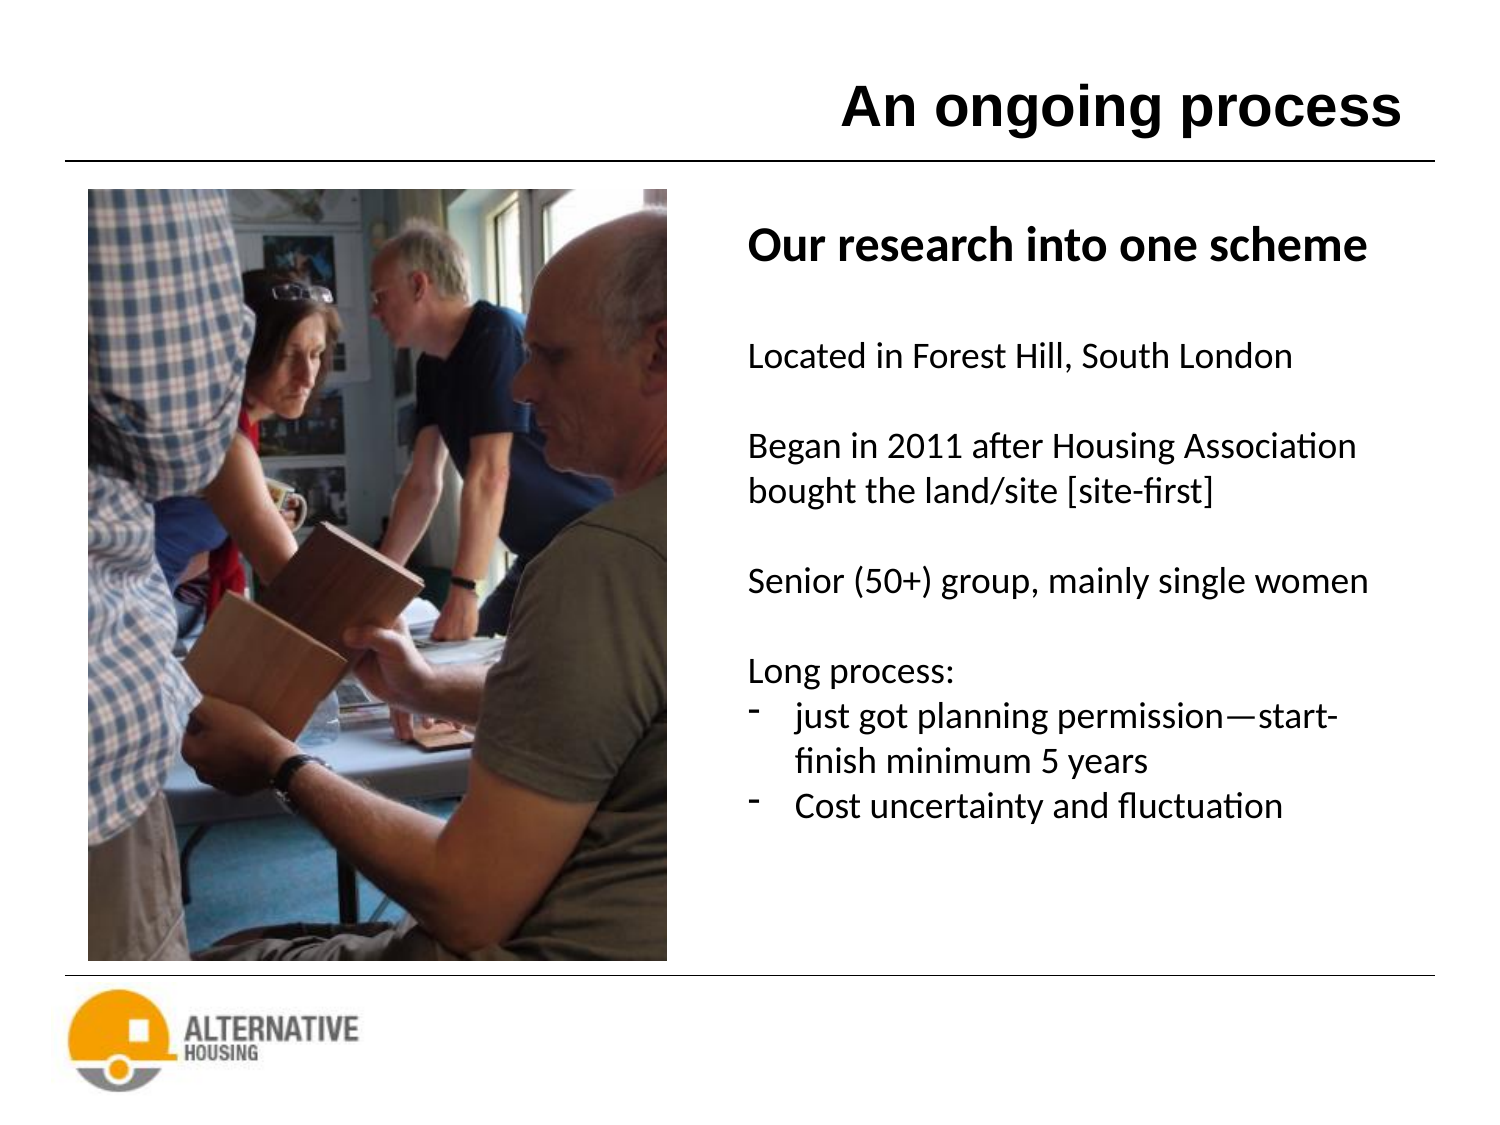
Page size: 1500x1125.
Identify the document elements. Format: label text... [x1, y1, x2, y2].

picture [88, 189, 667, 961]
text_box Our research into one scheme Located in Forest Hill, South London Began in 2011 after Housing Association bought the land/site [site-first] Senior (50+) group, mainly single women Long process: just got planning permission—start-finish minimum 5 years Cost uncertainty and fluctuation [733, 203, 1419, 939]
text_box An ongoing process [213, 61, 1419, 146]
picture [51, 981, 442, 1101]
